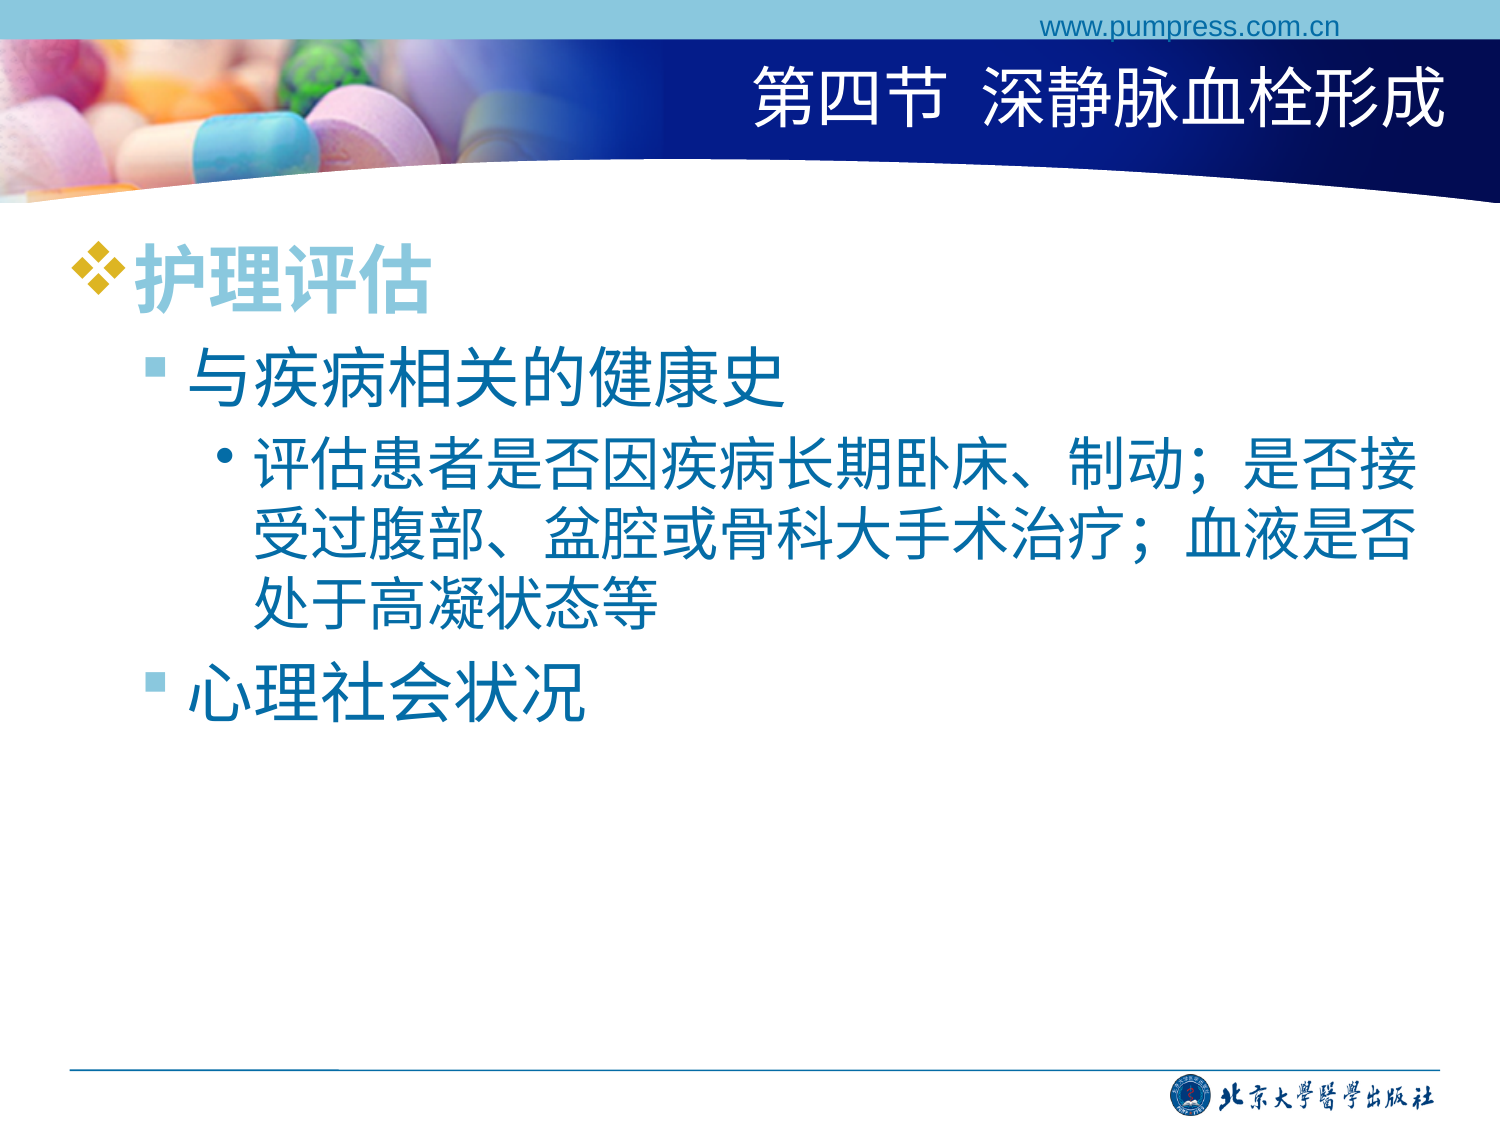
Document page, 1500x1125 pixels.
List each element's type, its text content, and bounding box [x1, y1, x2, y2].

picture [1170, 1074, 1436, 1118]
title 第四节 深静脉血栓形成 [137, 49, 1463, 143]
slide_number www.pumpress.com.cn [1025, 0, 1463, 38]
list 护理评估 与疾病相关的健康史 评估患者是否因疾病长期卧床、制动；是否接受过腹部、盆腔或骨科大手术治疗；血液是否处于高凝状态等 心理社会状况 [49, 224, 1463, 1026]
picture [0, 40, 1500, 203]
